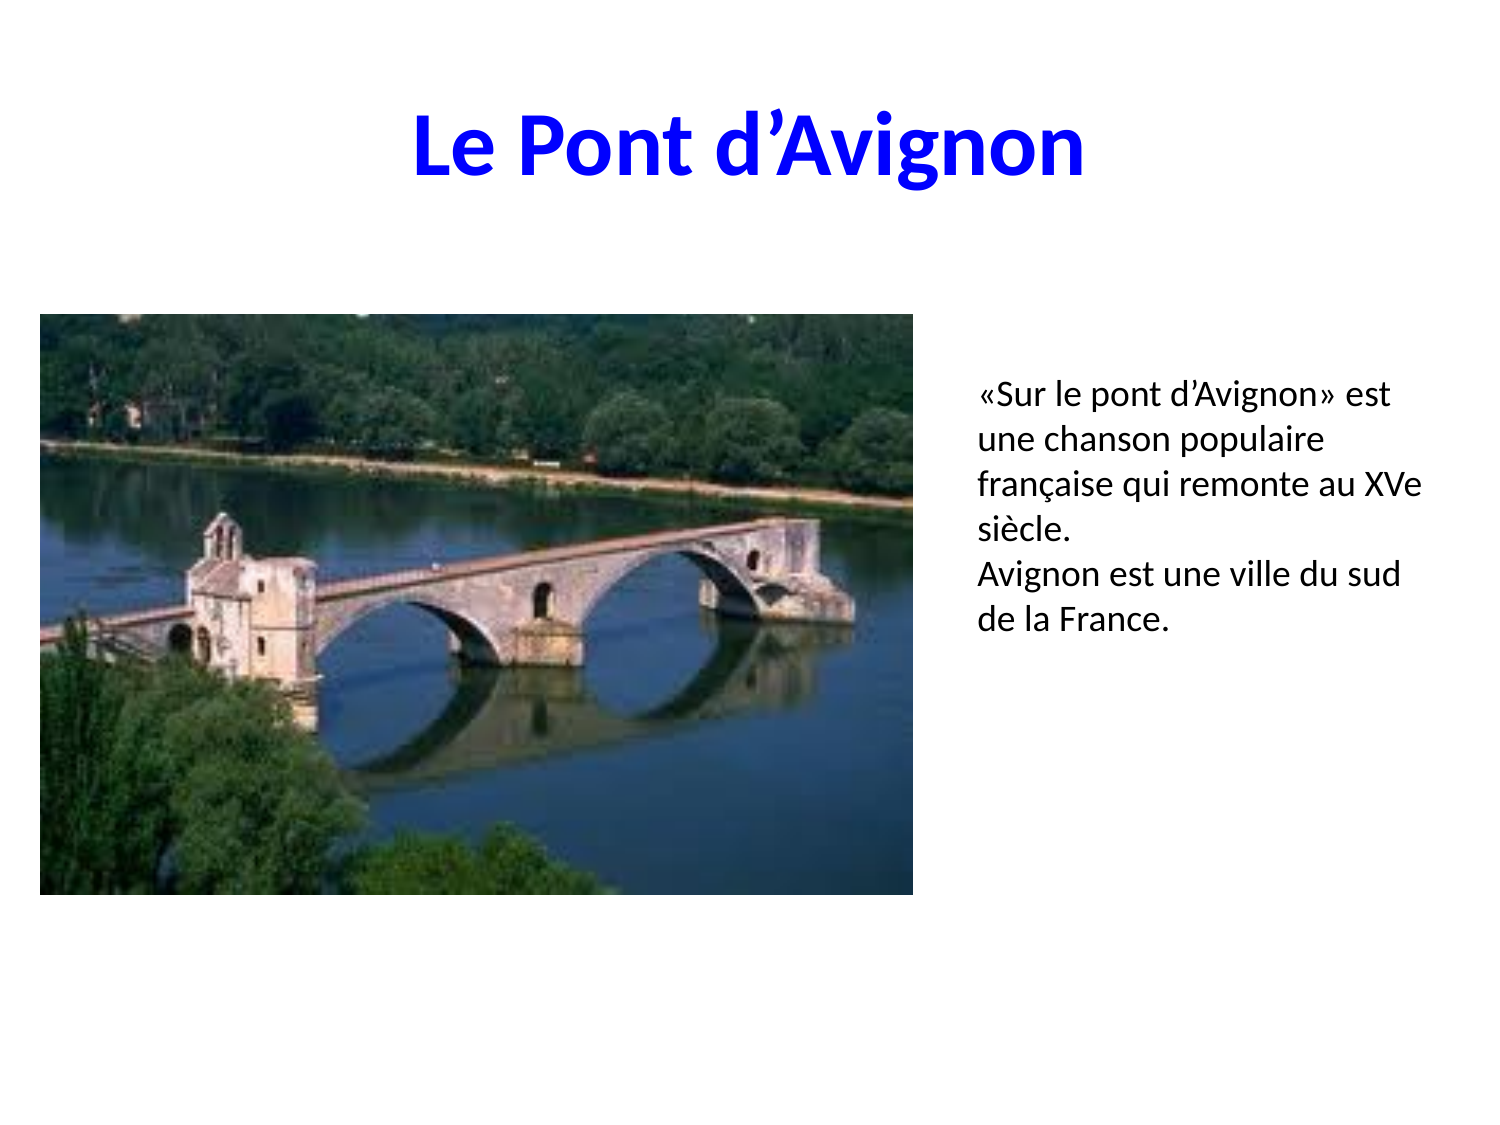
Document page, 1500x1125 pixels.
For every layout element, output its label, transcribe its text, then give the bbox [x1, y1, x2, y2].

title Le Pont d’Avignon [74, 44, 1426, 233]
text_box «Sur le pont d’Avignon» est une chanson populaire française qui remonte au XVe siècle. Avignon est une ville du sud de la France. [962, 361, 1459, 647]
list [40, 314, 914, 896]
